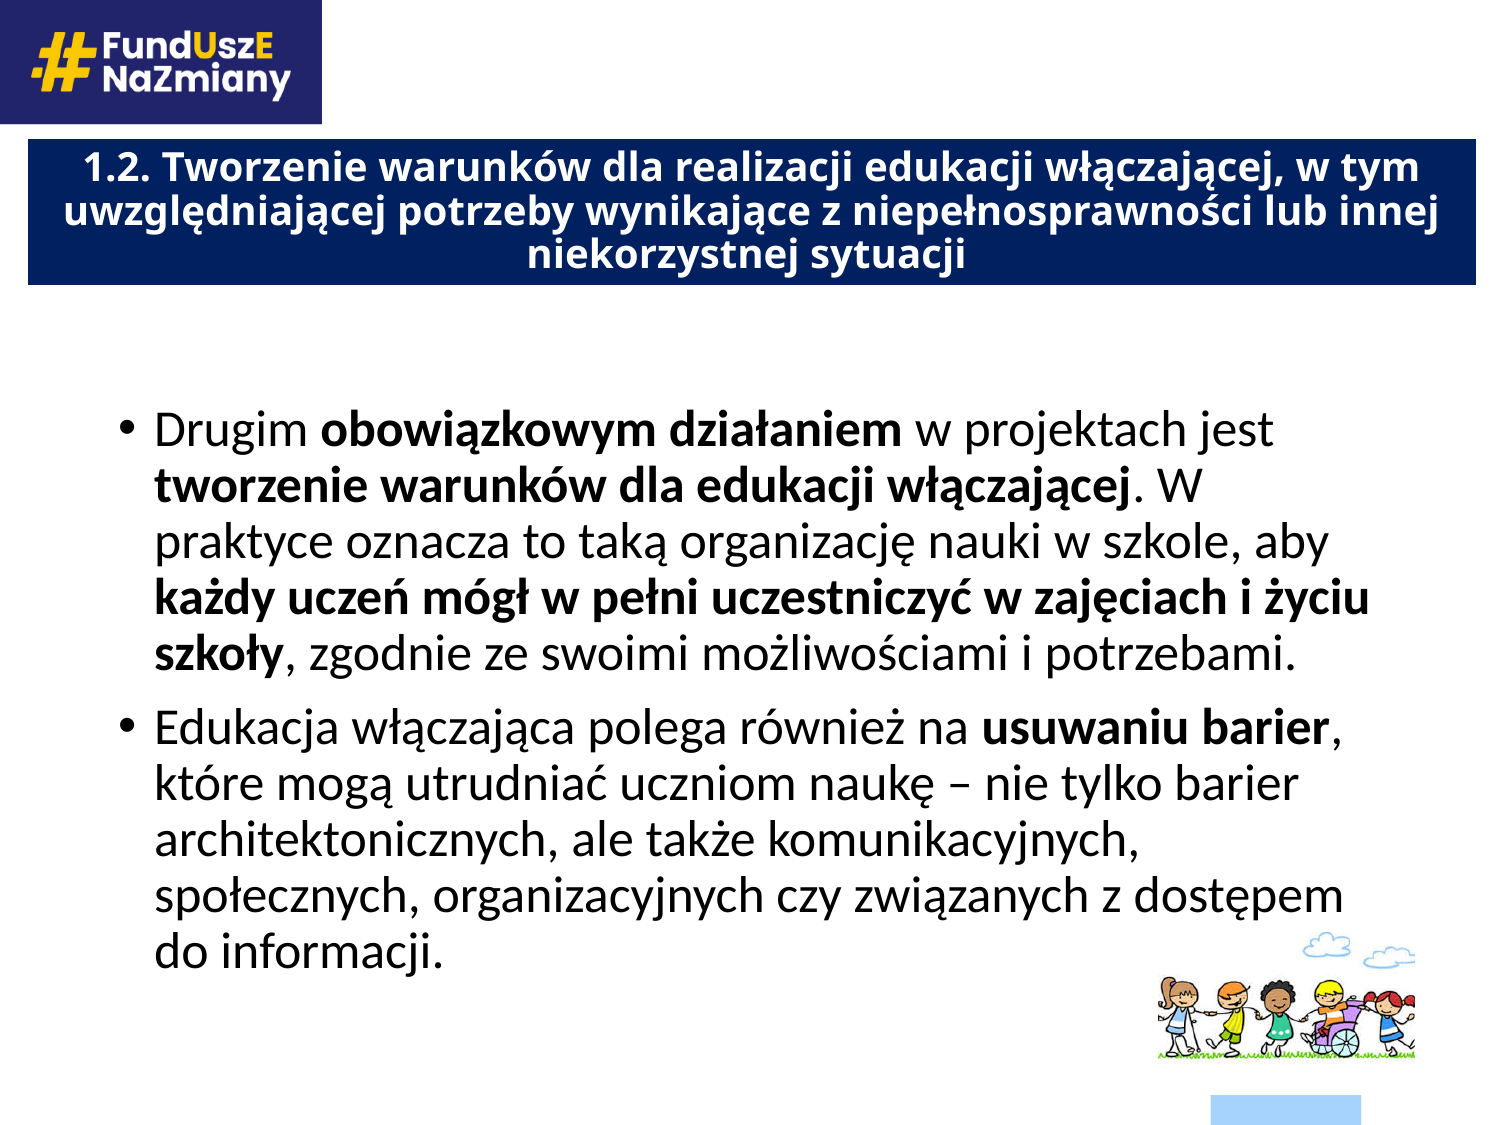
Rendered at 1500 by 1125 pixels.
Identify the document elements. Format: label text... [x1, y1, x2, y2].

text_box 1.2. Tworzenie warunków dla realizacji edukacji włączającej, w tym uwzględniającej potrzeby wynikające z niepełnosprawności lub innej niekorzystnej sytuacji [28, 139, 1476, 285]
picture [0, 0, 1500, 1125]
list Drugim obowiązkowym działaniem w projektach jest tworzenie warunków dla edukacji włączającej. W praktyce oznacza to taką organizację nauki w szkole, aby każdy uczeń mógł w pełni uczestniczyć w zajęciach i życiu szkoły, zgodnie ze swoimi możliwościami i potrzebami. Edukacja włączająca polega również na usuwaniu barier, które mogą utrudniać uczniom naukę – nie tylko barier architektonicznych, ale także komunikacyjnych, społecznych, organizacyjnych czy związanych z dostępem do informacji. [103, 313, 1397, 1048]
